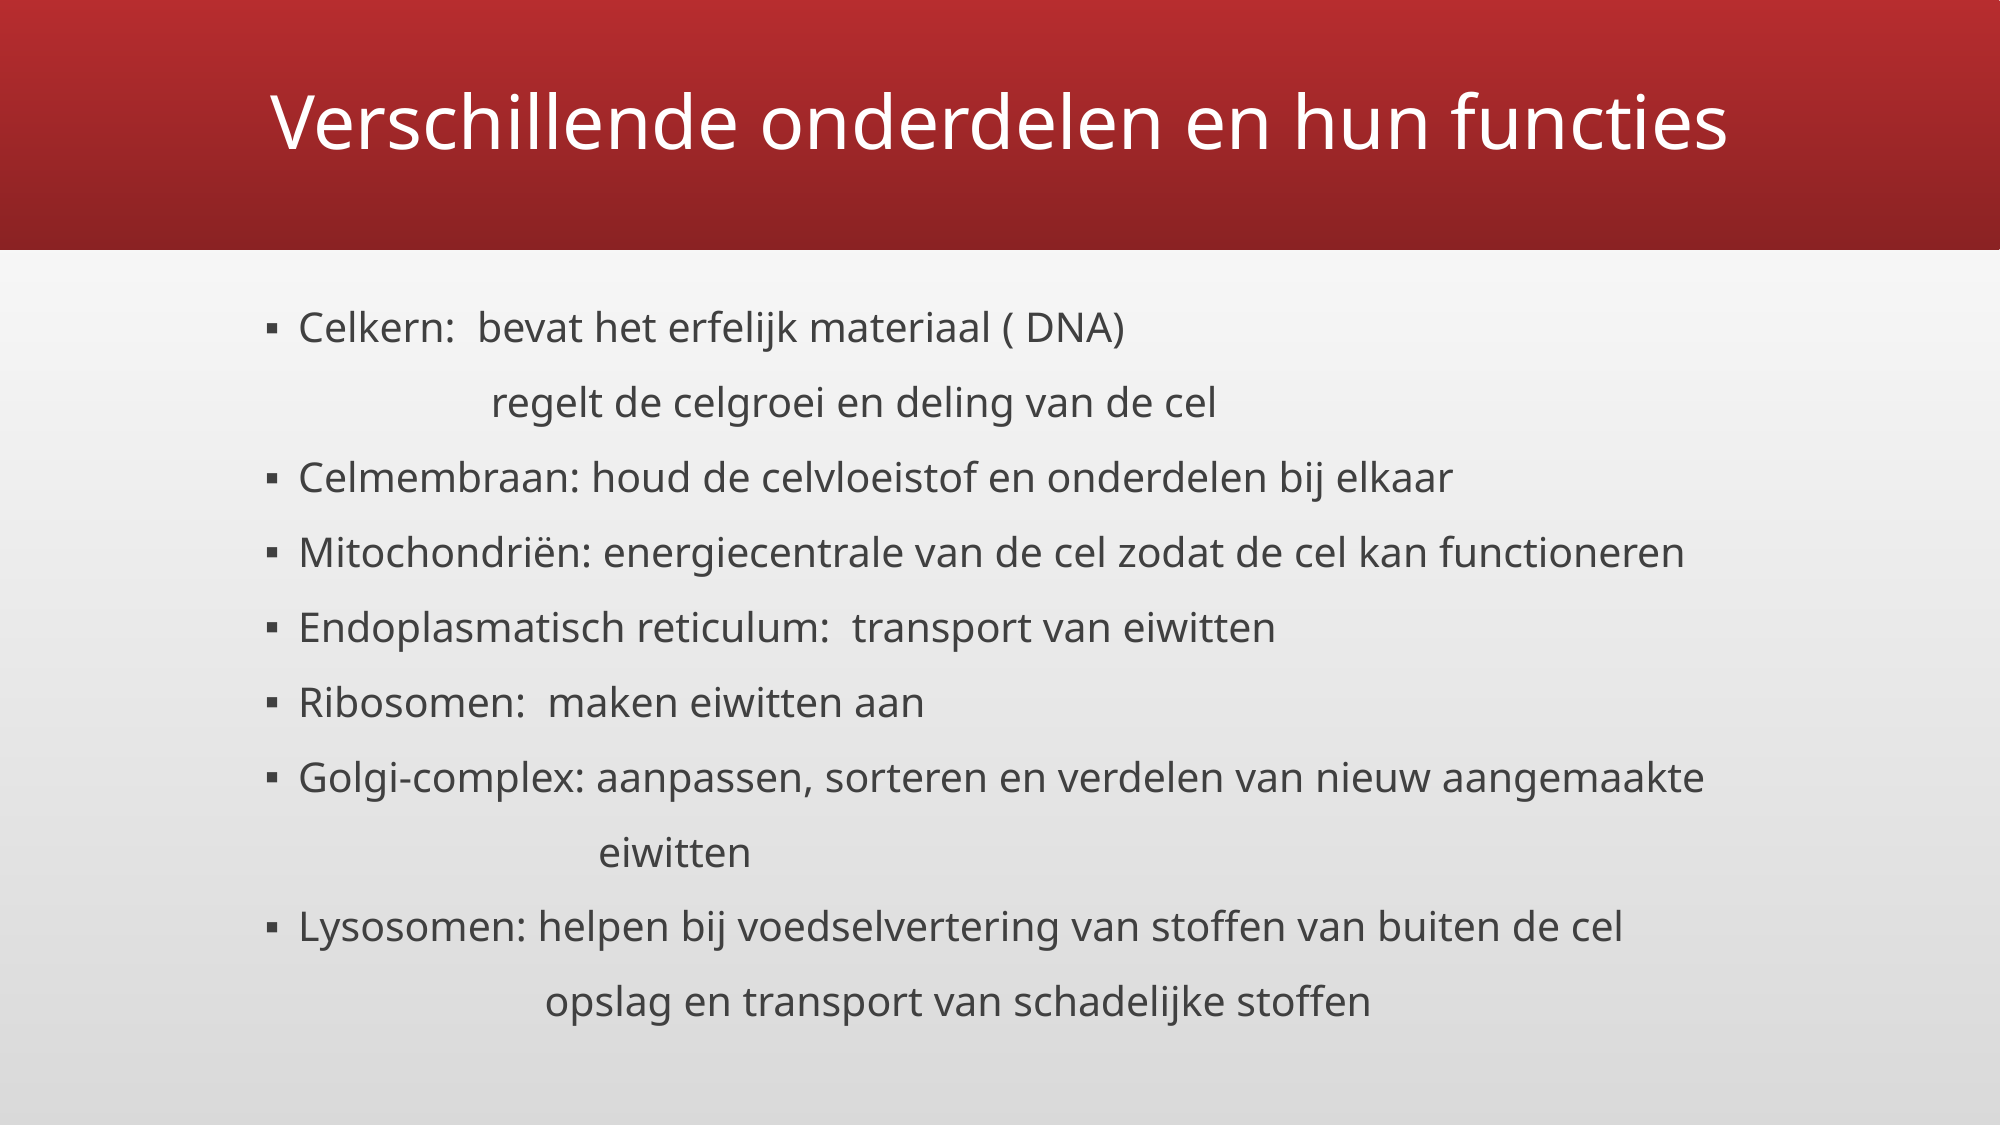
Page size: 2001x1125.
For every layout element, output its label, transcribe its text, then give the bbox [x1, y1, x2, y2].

list Celkern: bevat het erfelijk materiaal ( DNA) regelt de celgroei en deling van de cel Celmembraan: houd de celvloeistof en onderdelen bij elkaar Mitochondriën: energiecentrale van de cel zodat de cel kan functioneren Endoplasmatisch reticulum: transport van eiwitten Ribosomen: maken eiwitten aan Golgi-complex: aanpassen, sorteren en verdelen van nieuw aangemaakte eiwitten Lysosomen: helpen bij voedselvertering van stoffen van buiten de cel opslag en transport van schadelijke stoffen [249, 299, 1750, 1050]
title Verschillende onderdelen en hun functies [174, 16, 1825, 234]
